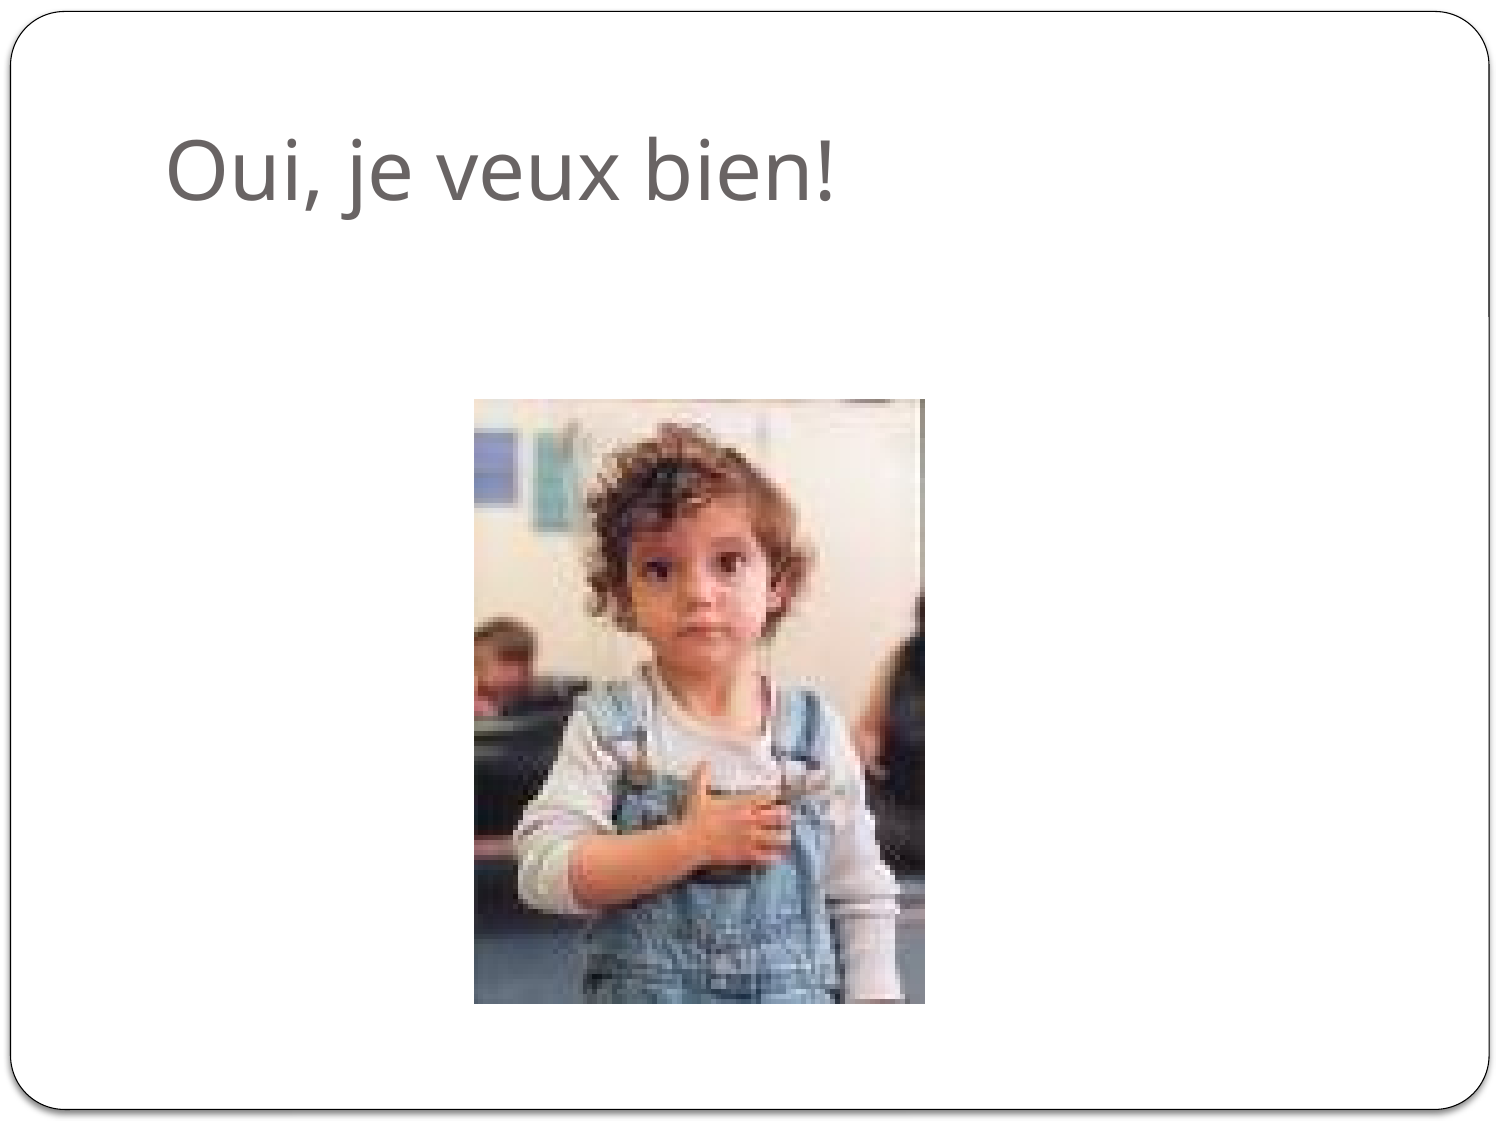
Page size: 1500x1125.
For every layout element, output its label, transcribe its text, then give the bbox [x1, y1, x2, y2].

title Oui, je veux bien! [150, 45, 1425, 233]
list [474, 399, 926, 1004]
